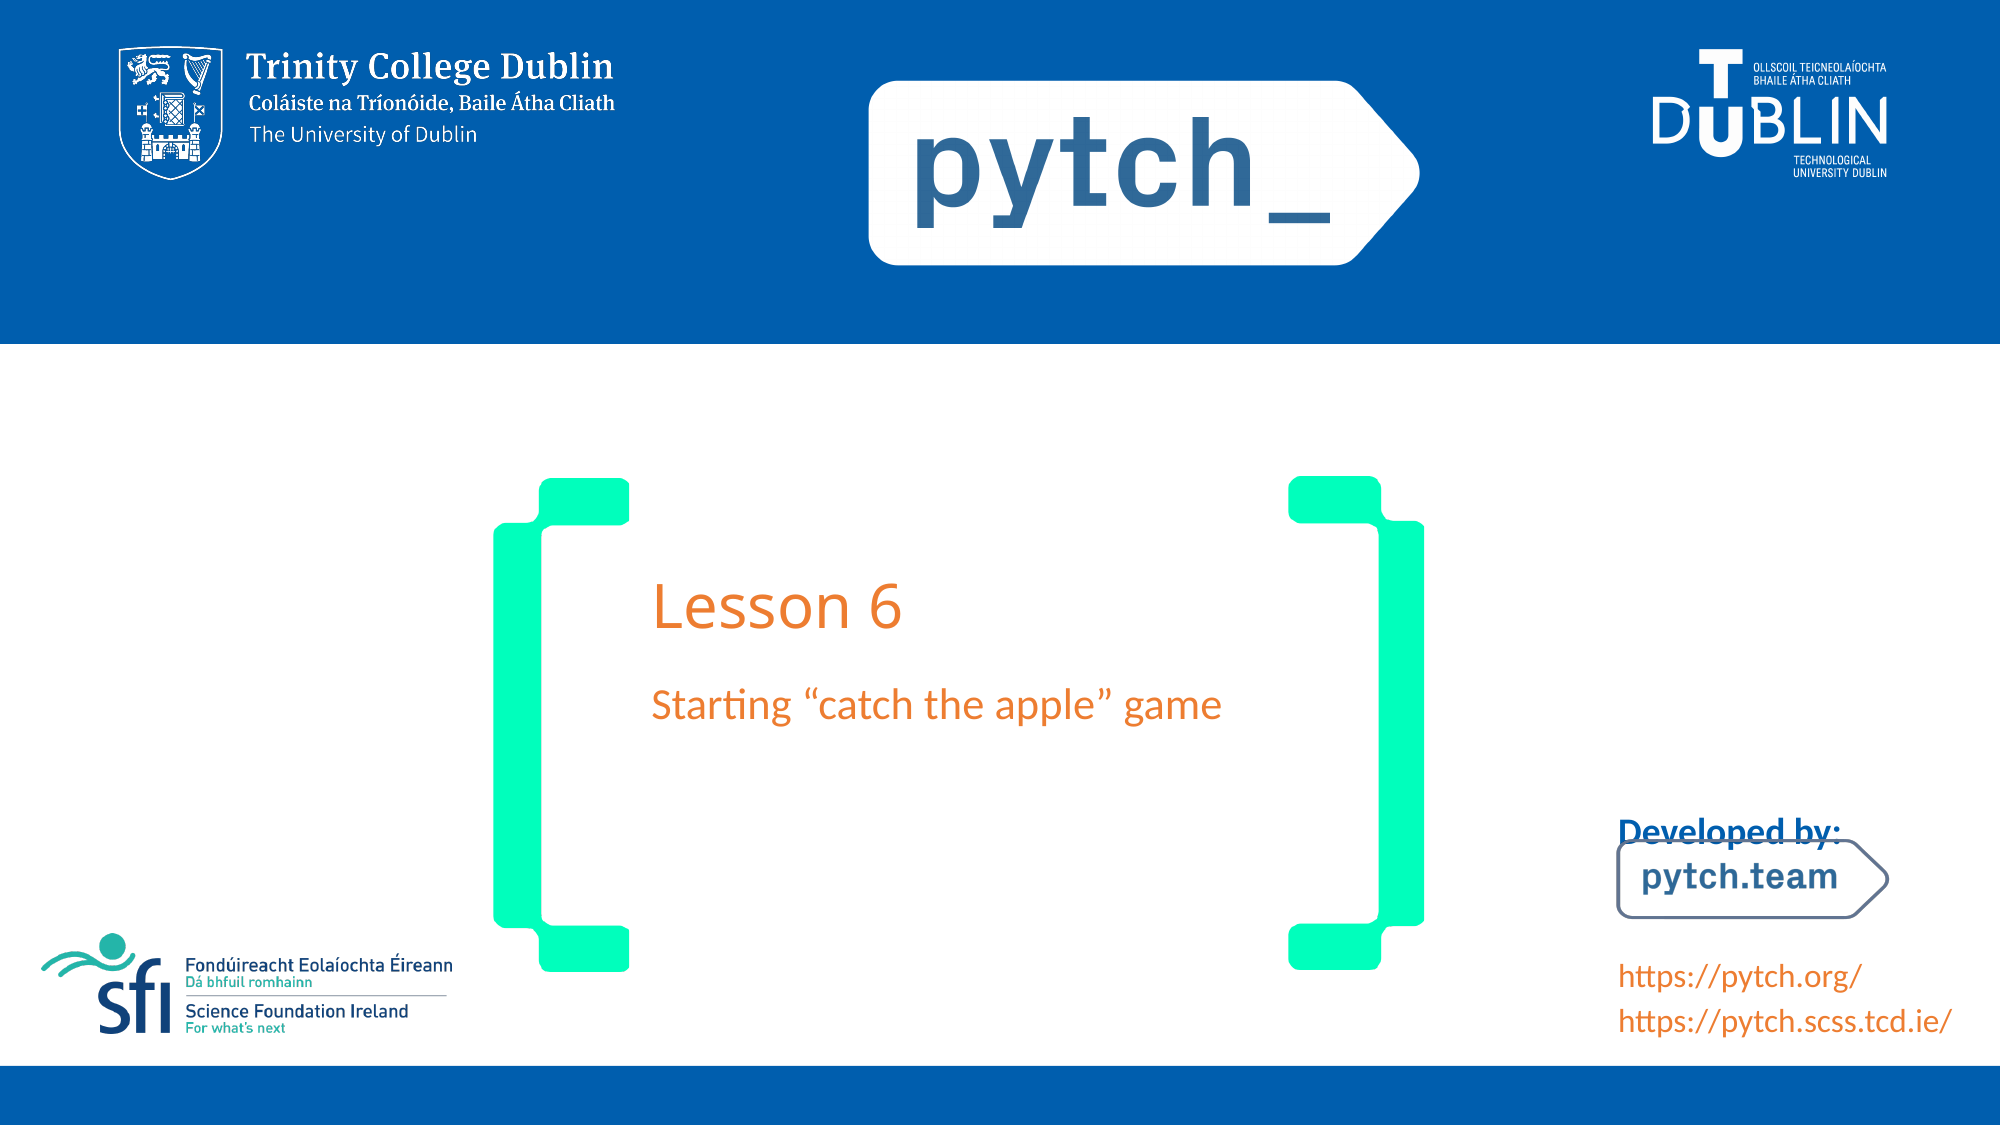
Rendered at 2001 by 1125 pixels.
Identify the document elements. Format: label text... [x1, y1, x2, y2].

text_box Developed by: https://pytch.org/ https://pytch.scss.tcd.ie/ [1603, 762, 1978, 1079]
picture [1618, 17, 1923, 209]
subtitle Starting “catch the apple” game [636, 679, 1318, 739]
picture [41, 933, 452, 1034]
picture [117, 45, 617, 181]
picture [1603, 820, 1905, 940]
title Lesson 6 [636, 560, 1357, 652]
picture [696, 36, 1592, 305]
